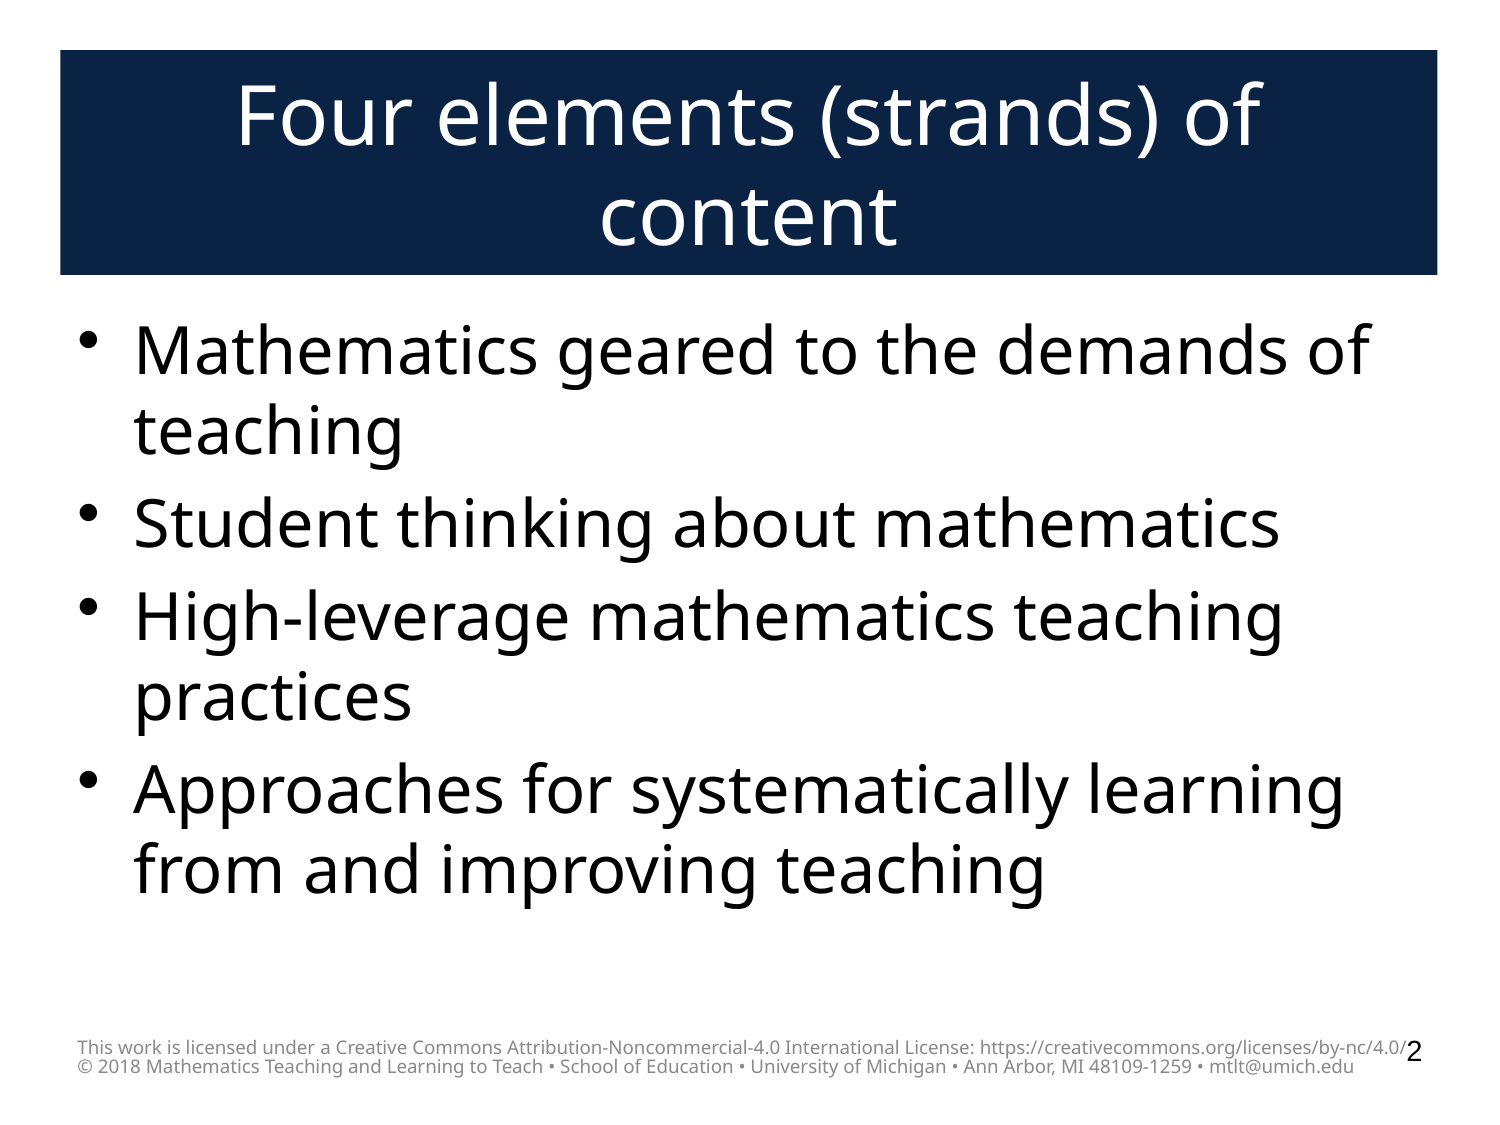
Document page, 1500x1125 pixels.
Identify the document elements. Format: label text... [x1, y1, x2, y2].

footer This work is licensed under a Creative Commons Attribution-Noncommercial-4.0 International License: https://creativecommons.org/licenses/by-nc/4.0/ © 2018 Mathematics Teaching and Learning to Teach • School of Education • University of Michigan • Ann Arbor, MI 48109-1259 • mtlt@umich.edu [62, 1009, 1438, 1088]
list Mathematics geared to the demands of teaching Student thinking about mathematics High-leverage mathematics teaching practices Approaches for systematically learning from and improving teaching [62, 299, 1438, 1005]
title Four elements (strands) of content [60, 50, 1438, 275]
